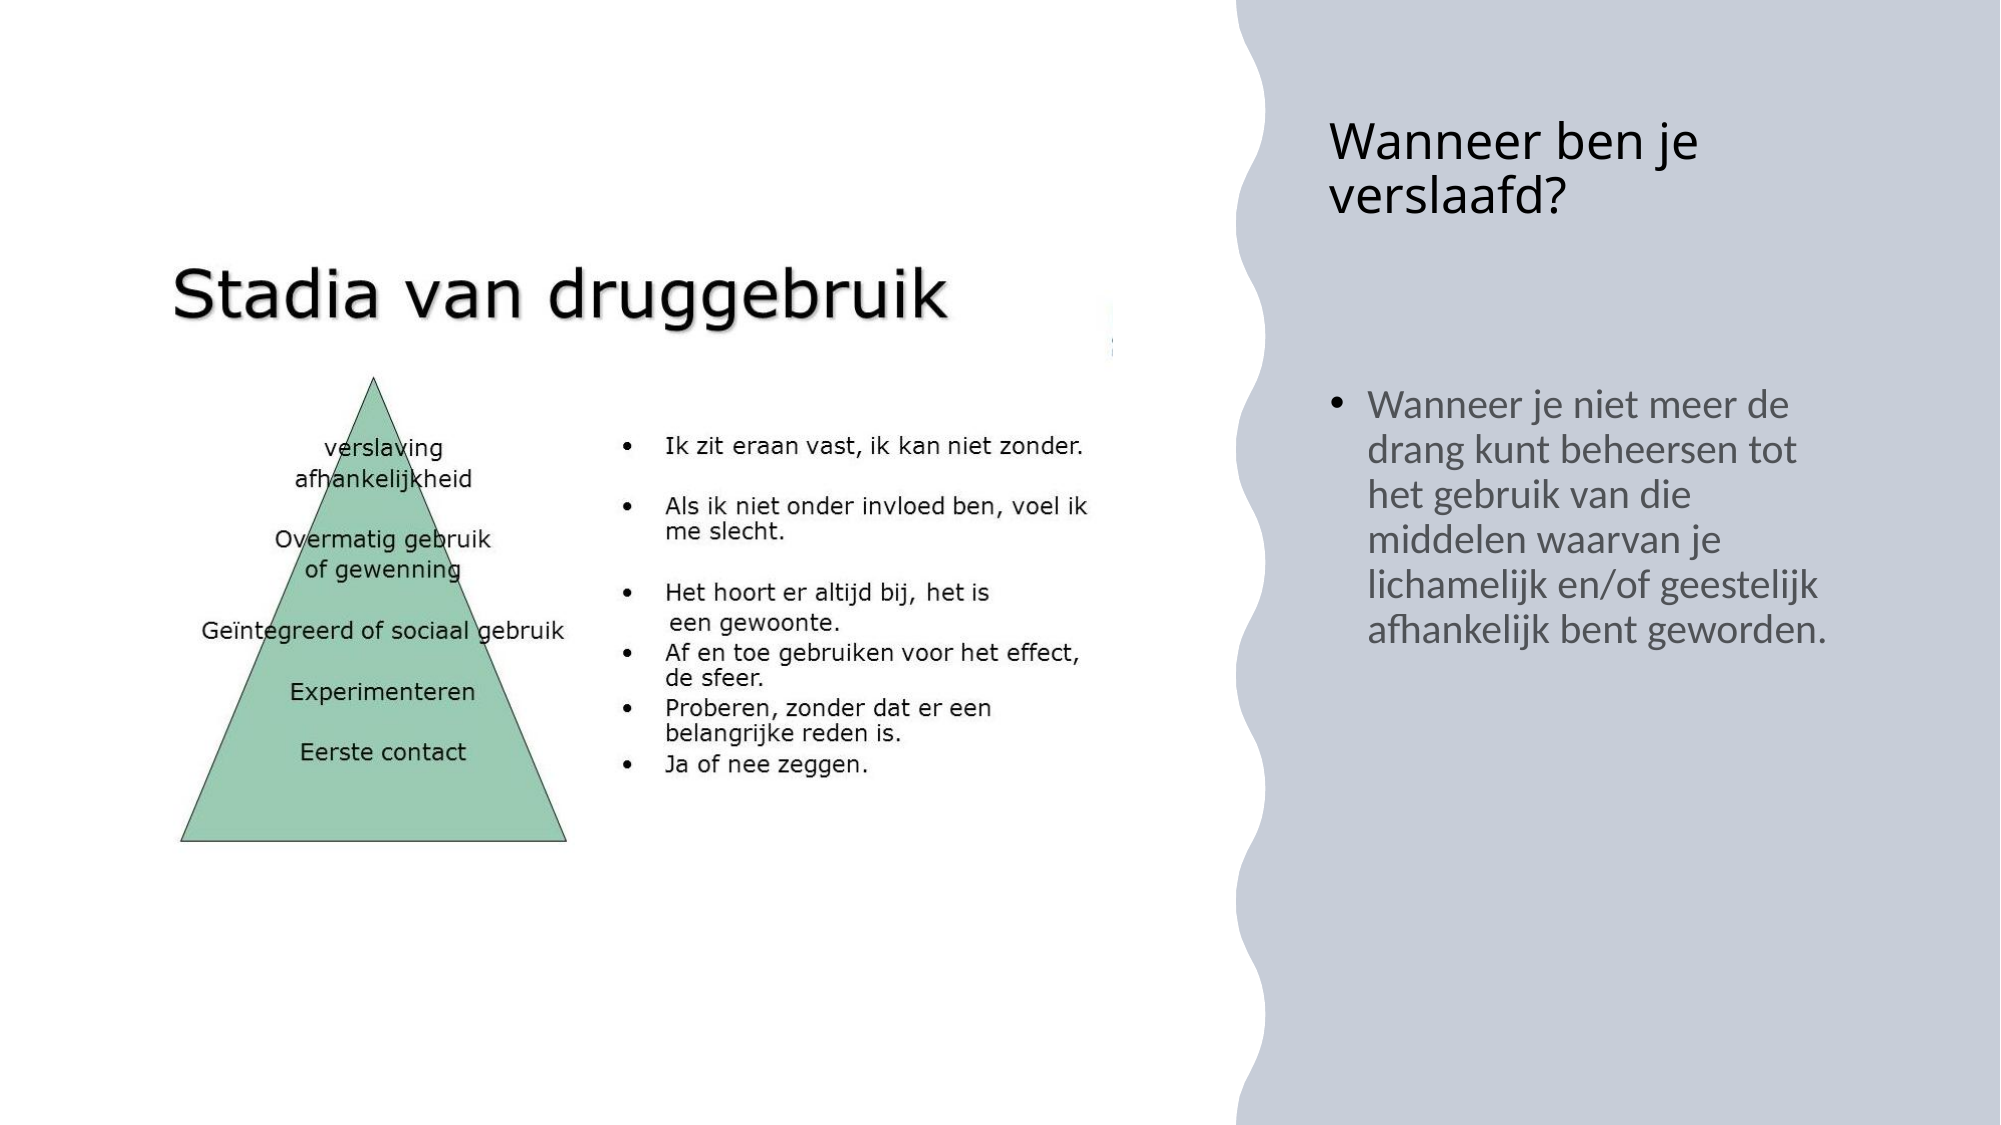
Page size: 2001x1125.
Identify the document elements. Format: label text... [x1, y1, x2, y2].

title Wanneer ben je verslaafd? [1315, 108, 1875, 354]
list Wanneer je niet meer de drang kunt beheersen tot het gebruik van die middelen waarvan je lichamelijk en/of geestelijk afhankelijk bent geworden. [1315, 375, 1875, 1006]
picture [125, 210, 1113, 914]
text_box [1237, 0, 2000, 1125]
text_box [0, 0, 1267, 1125]
